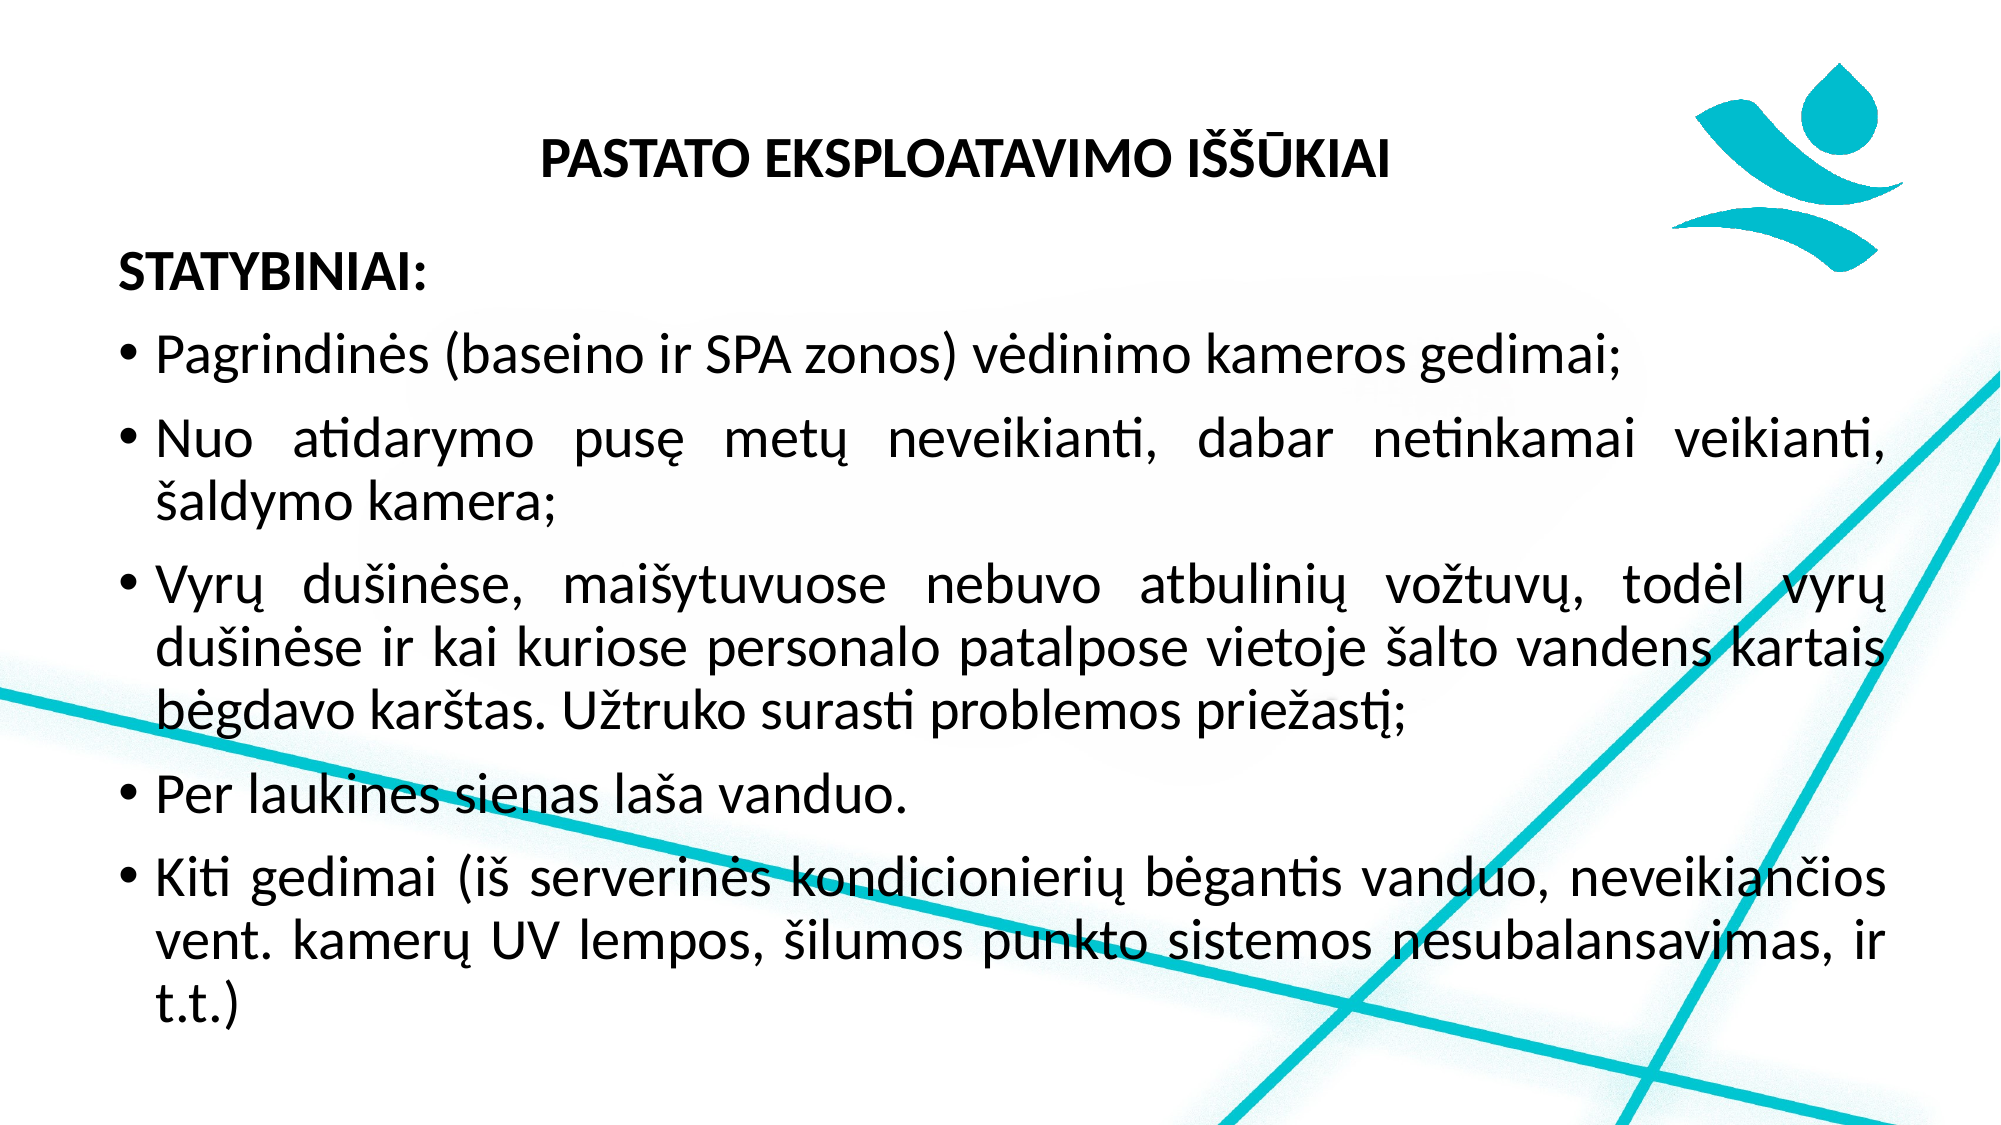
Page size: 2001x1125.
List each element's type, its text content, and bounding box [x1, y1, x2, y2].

list STATYBINIAI: Pagrindinės (baseino ir SPA zonos) vėdinimo kameros gedimai; Nuo atidarymo pusę metų neveikianti, dabar netinkamai veikianti, šaldymo kamera; Vyrų dušinėse, maišytuvuose nebuvo atbulinių vožtuvų, todėl vyrų dušinėse ir kai kuriose personalo patalpose vietoje šalto vandens kartais bėgdavo karštas. Užtruko surasti problemos priežastį; Per laukines sienas laša vanduo. Kiti gedimai (iš serverinės kondicionierių bėgantis vanduo, neveikiančios vent. kamerų UV lempos, šilumos punkto sistemos nesubalansavimas, ir t.t.) [103, 232, 1903, 1125]
picture [0, 0, 2001, 1125]
list PASTATO EKSPLOATAVIMO IŠŠŪKIAI [103, 93, 1672, 198]
